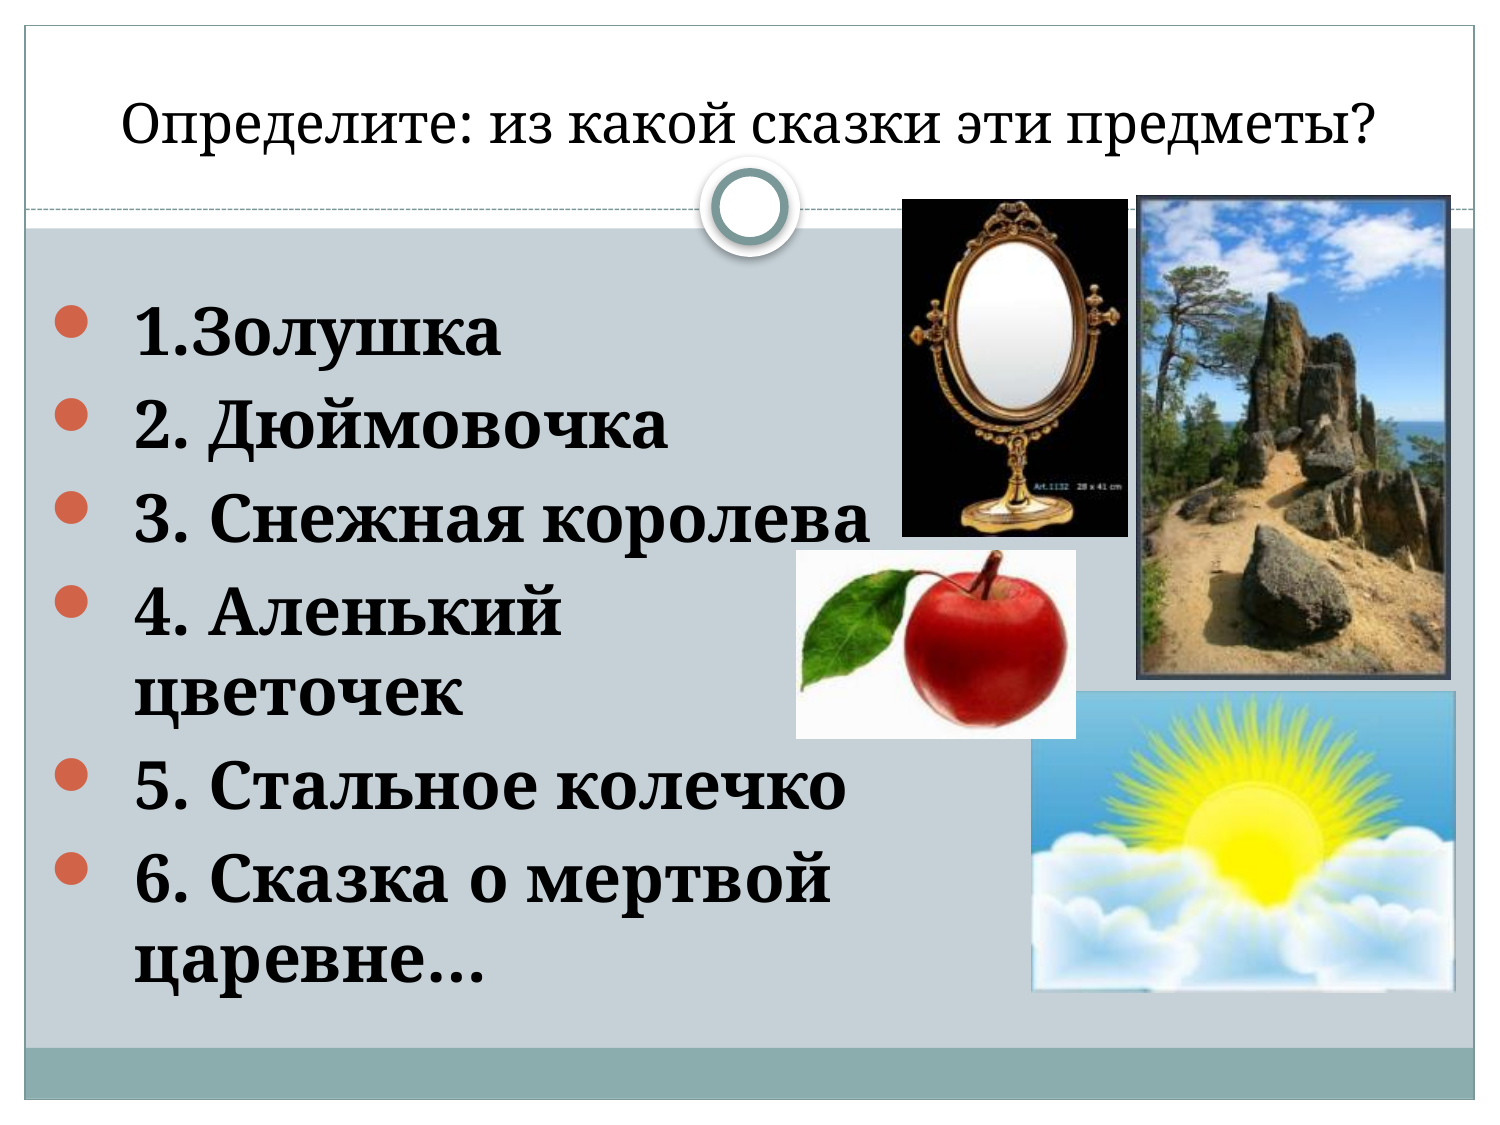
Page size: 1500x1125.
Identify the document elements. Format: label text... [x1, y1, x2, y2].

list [1031, 691, 1456, 994]
picture [1136, 195, 1451, 680]
picture [902, 198, 1128, 538]
title Определите: из какой сказки эти предметы? [49, 37, 1450, 162]
list 1.Золушка 2. Дюймовочка 3. Снежная королева 4. Аленький цветочек 5. Стальное колечко 6. Сказка о мертвой царевне… [35, 281, 914, 1014]
picture [796, 550, 1076, 739]
